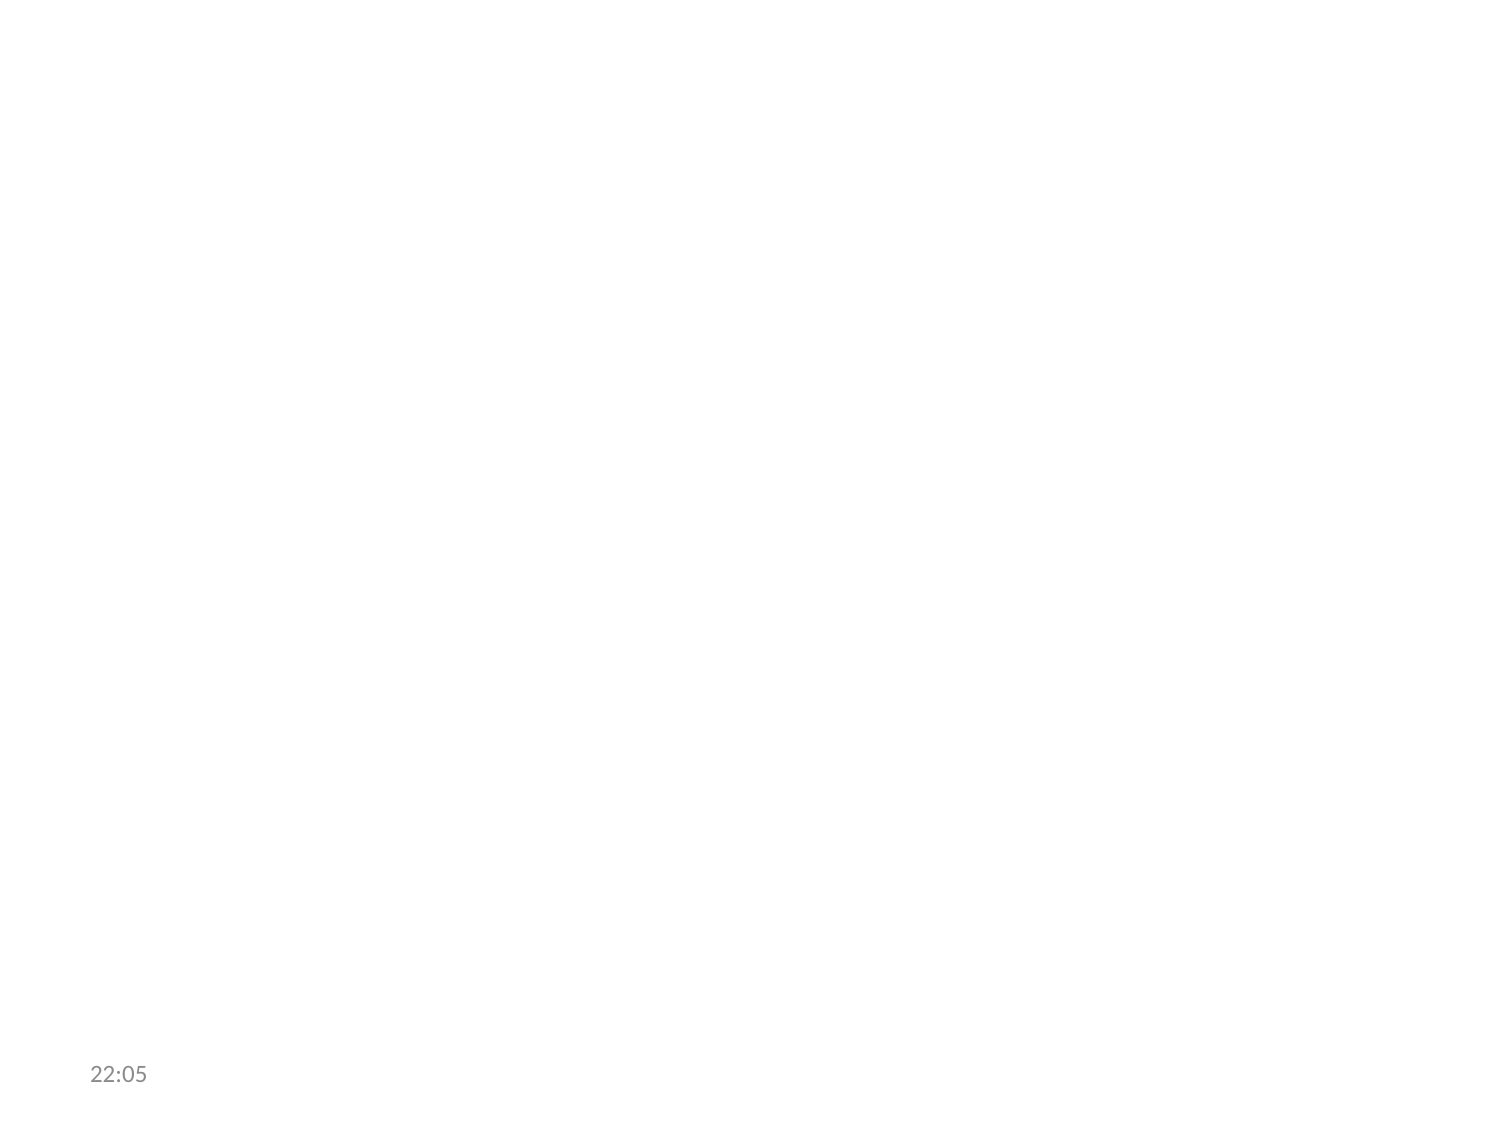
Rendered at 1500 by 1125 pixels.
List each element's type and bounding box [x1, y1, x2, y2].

slide_number [75, 1042, 425, 1103]
